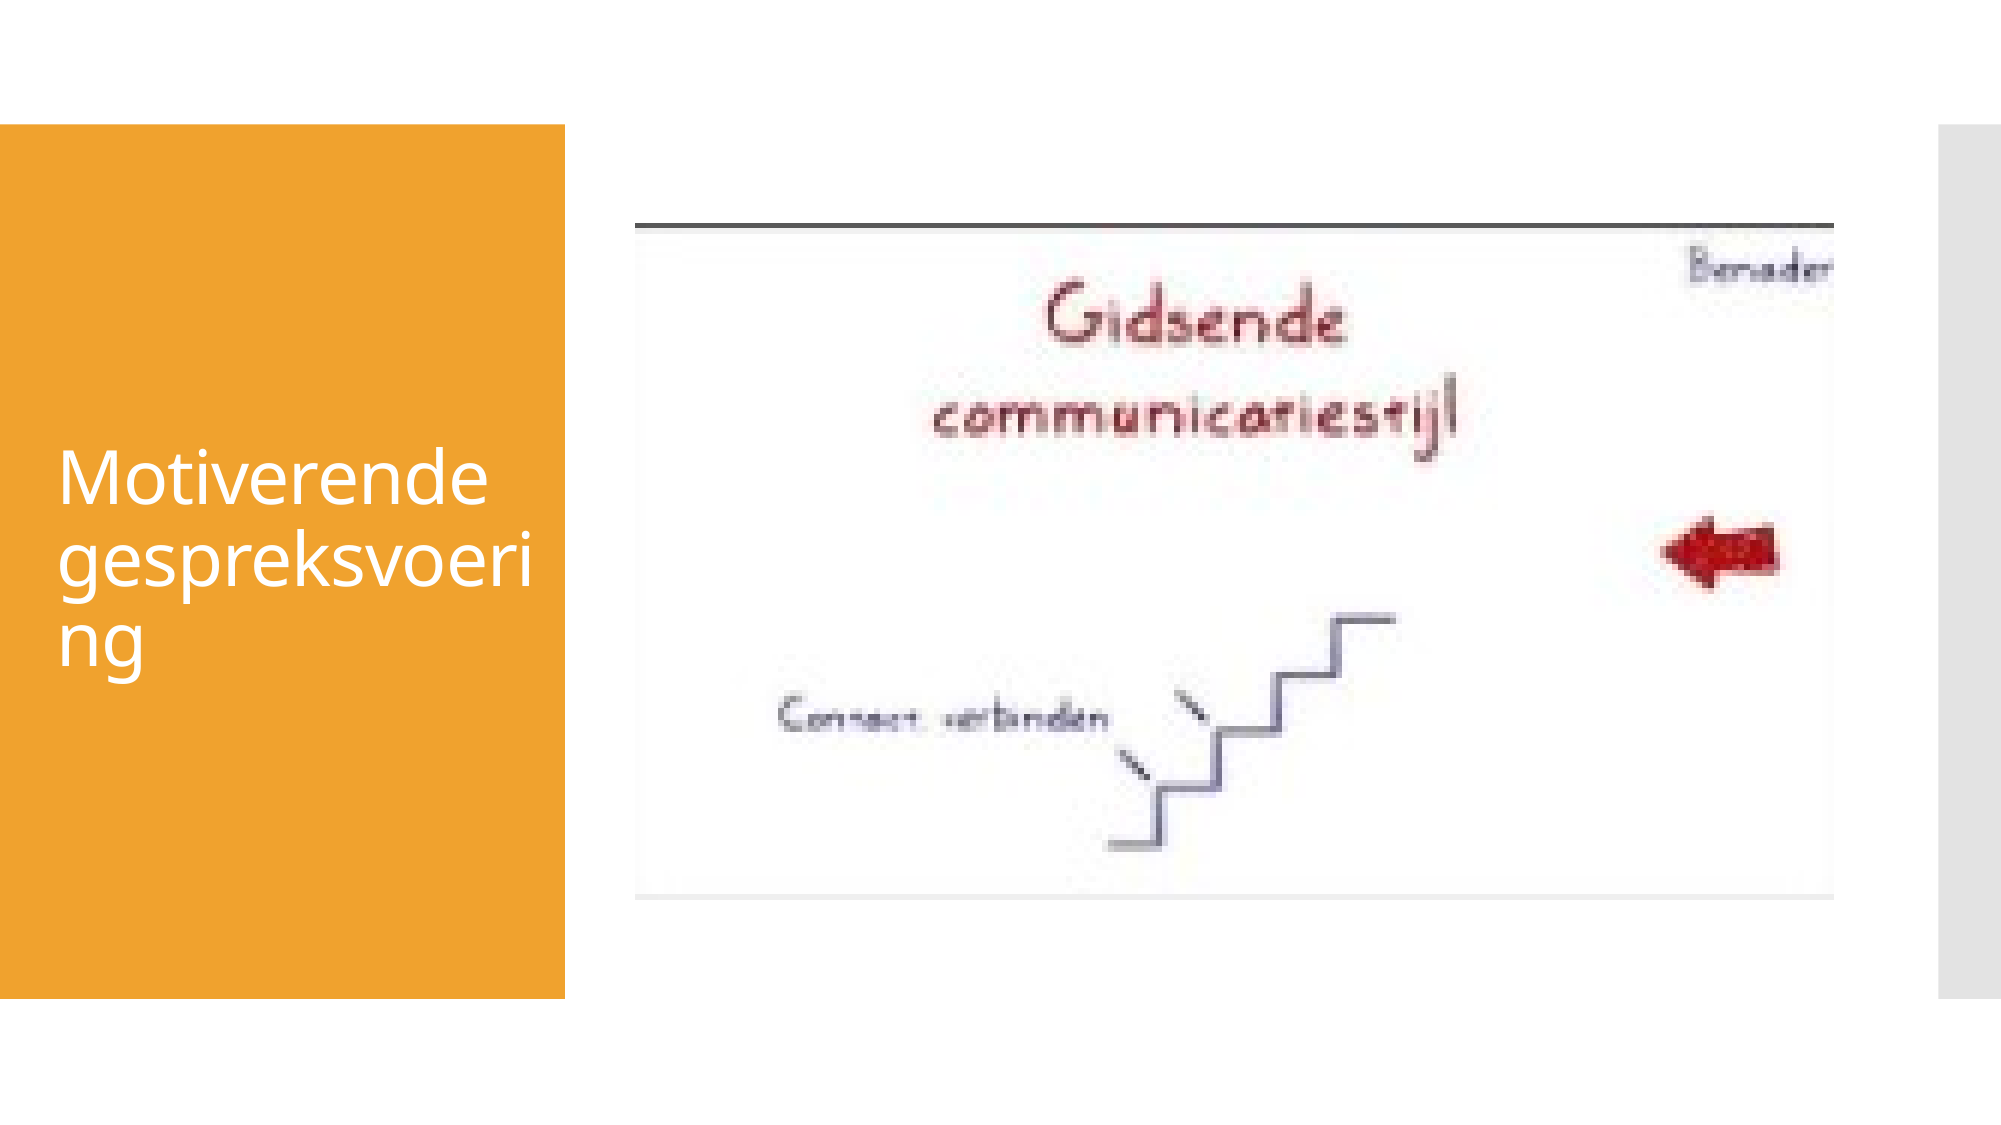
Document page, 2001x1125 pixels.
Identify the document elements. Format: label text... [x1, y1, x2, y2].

title Motiverende gespreksvoering [41, 184, 587, 940]
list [634, 222, 1835, 901]
